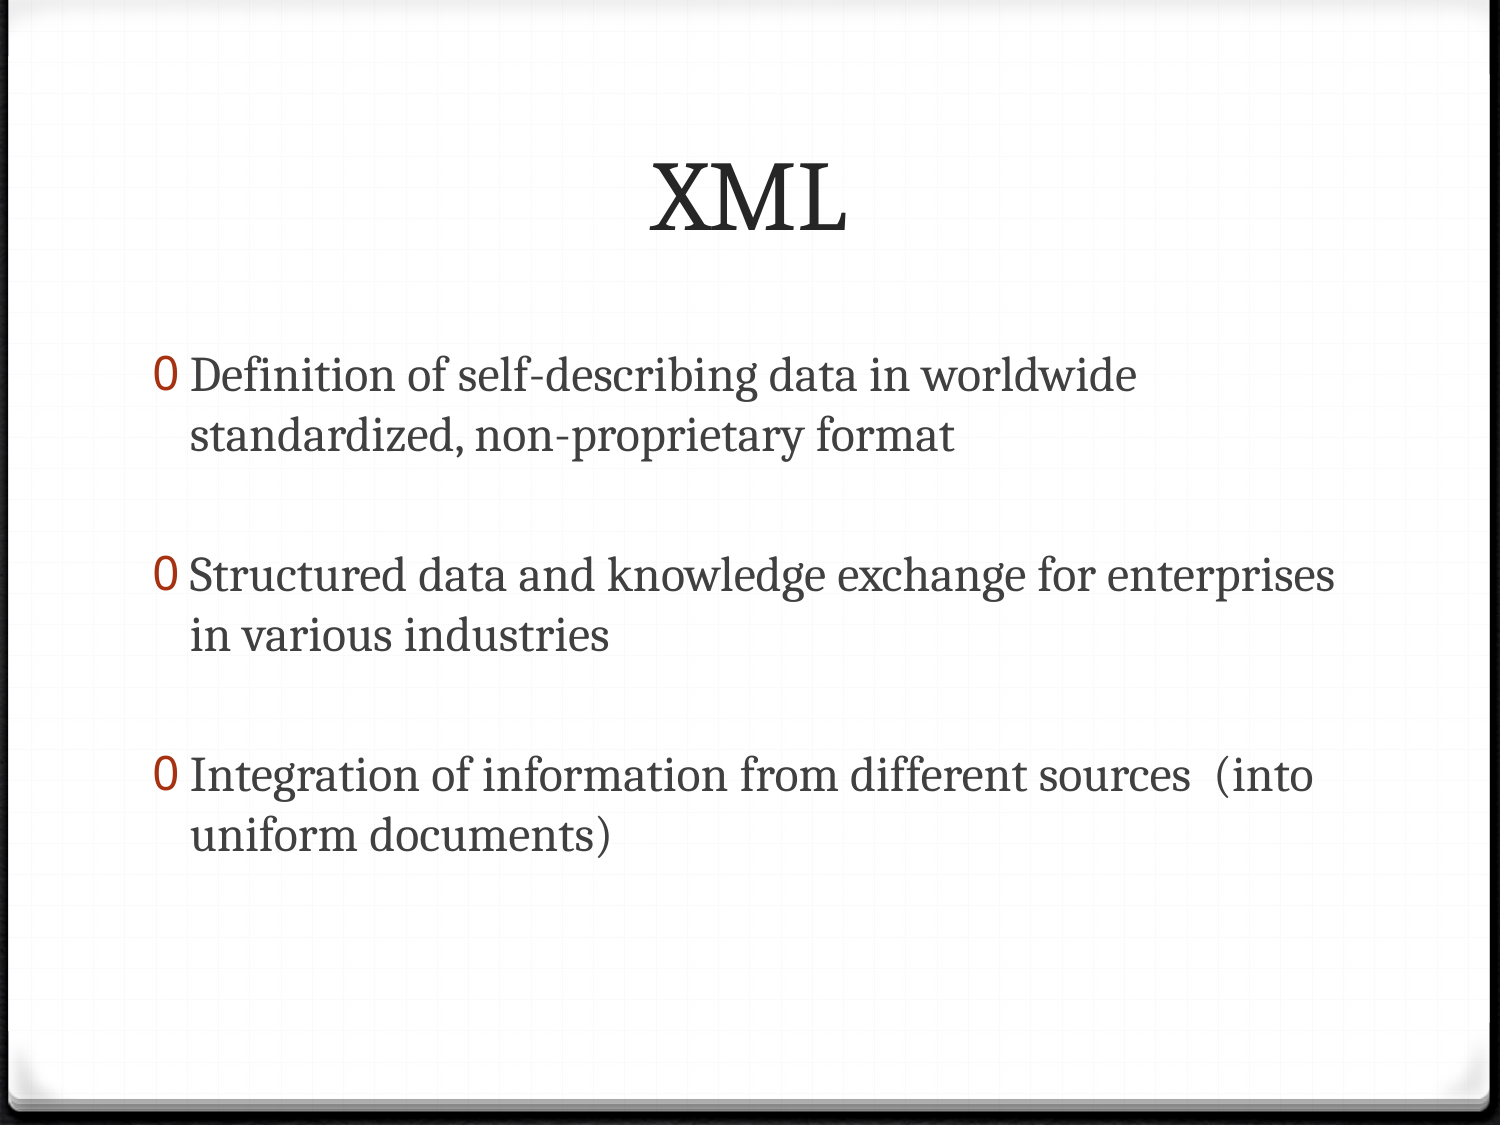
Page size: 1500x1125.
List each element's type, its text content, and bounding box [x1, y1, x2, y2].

list Definition of self-describing data in worldwide standardized, non-proprietary format Structured data and knowledge exchange for enterprises in various industries Integration of information from different sources (into uniform documents) [137, 334, 1363, 983]
picture [0, 0, 1500, 1125]
title XML [90, 71, 1410, 309]
